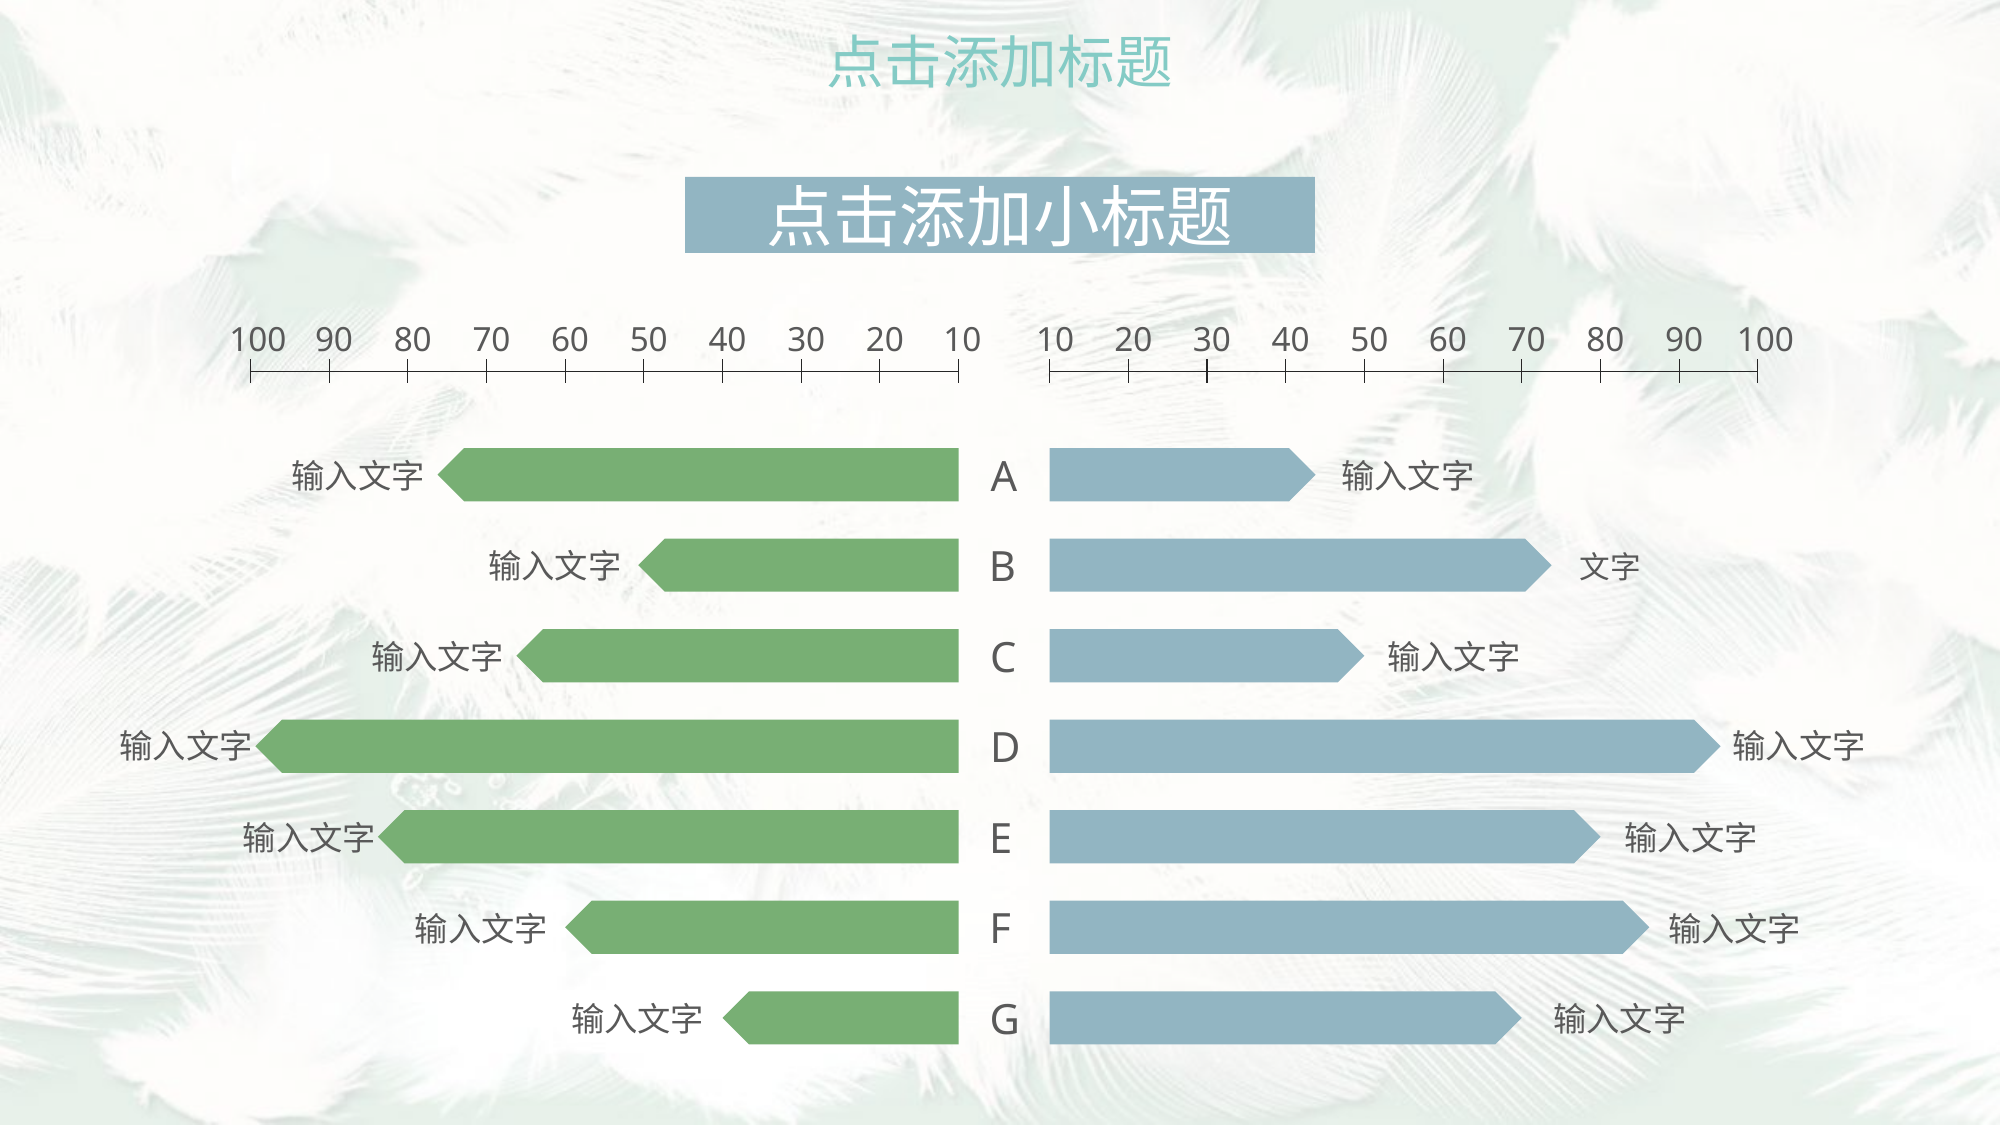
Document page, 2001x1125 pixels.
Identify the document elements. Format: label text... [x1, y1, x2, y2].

text_box [722, 991, 959, 1045]
text_box 输入文字 [400, 900, 564, 956]
text_box 输入文字 [227, 809, 392, 865]
text_box 30 [1177, 310, 1247, 359]
text_box [1049, 629, 1365, 683]
text_box 50 [1335, 310, 1404, 359]
text_box 60 [1414, 310, 1483, 359]
text_box G [974, 985, 1036, 1051]
text_box 30 [772, 310, 841, 359]
text_box 输入文字 [1326, 447, 1490, 503]
text_box E [974, 803, 1028, 869]
text_box 输入文字 [276, 447, 441, 503]
text_box [1049, 448, 1316, 502]
text_box 60 [536, 310, 605, 359]
text_box 输入文字 [1609, 809, 1773, 865]
text_box B [973, 532, 1032, 598]
text_box 50 [614, 310, 683, 359]
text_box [1049, 359, 1758, 383]
text_box 文字 [1564, 540, 1656, 592]
text_box 80 [378, 310, 447, 359]
text_box C [975, 622, 1032, 688]
text_box 40 [1256, 310, 1325, 359]
text_box 39% [0, 0, 2000, 1125]
text_box 输入文字 [556, 990, 720, 1046]
text_box 20 [850, 310, 920, 359]
text_box [1049, 538, 1552, 592]
text_box 20 [1099, 310, 1168, 359]
text_box 输入文字 [1372, 628, 1536, 684]
text_box 70 [1492, 310, 1561, 359]
text_box [1049, 810, 1601, 864]
text_box 输入文字 [473, 538, 637, 594]
text_box A [975, 441, 1033, 507]
text_box F [974, 894, 1027, 960]
text_box [441, 448, 959, 502]
text_box [392, 810, 959, 864]
text_box 100 [214, 310, 302, 366]
text_box 80 [1571, 310, 1640, 359]
text_box 10 [1020, 310, 1090, 366]
text_box 10 [928, 310, 997, 366]
text_box 90 [302, 310, 369, 359]
text_box 输入文字 [1538, 990, 1702, 1046]
text_box [638, 538, 959, 592]
text_box 90 [1650, 310, 1719, 359]
text_box [1049, 991, 1522, 1045]
text_box 40 [693, 310, 762, 359]
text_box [250, 359, 959, 383]
text_box 点击添加标题 [383, 26, 1617, 104]
text_box [520, 629, 959, 683]
text_box 70 [457, 310, 526, 359]
text_box 点击添加小标题 [685, 176, 1315, 253]
text_box [565, 900, 959, 954]
text_box 输入文字 [1717, 717, 1881, 773]
text_box 100 [1721, 310, 1809, 366]
text_box 输入文字 [104, 717, 268, 773]
text_box [1049, 719, 1717, 773]
text_box [1049, 900, 1650, 954]
text_box 输入文字 [356, 628, 520, 684]
text_box [268, 719, 959, 773]
text_box D [974, 713, 1036, 779]
text_box 输入文字 [1653, 900, 1817, 956]
